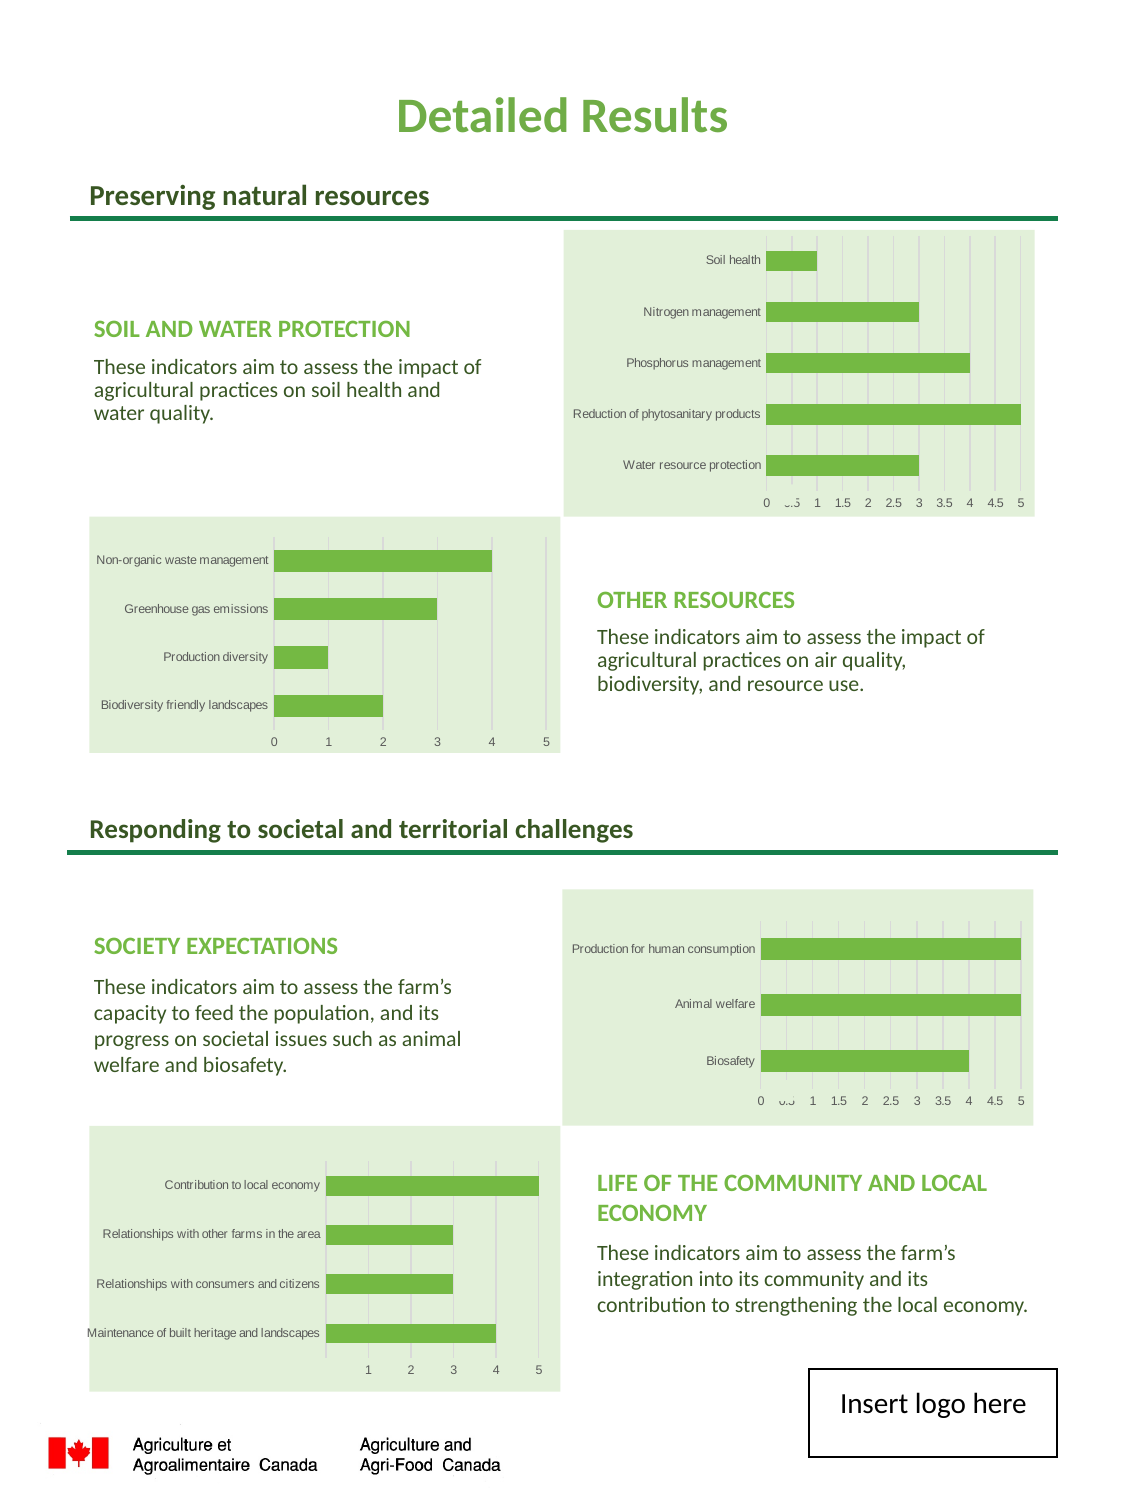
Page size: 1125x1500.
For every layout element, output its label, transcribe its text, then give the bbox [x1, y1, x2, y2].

text_box [88, 516, 561, 754]
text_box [809, 1368, 1058, 1457]
text_box SOIL AND WATER PROTECTION These indicators aim to assess the impact of agricultural practices on soil health and water quality. [60, 248, 526, 485]
chart [563, 229, 1034, 517]
text_box Preserving natural resources [55, 152, 663, 229]
text_box [561, 888, 1034, 1127]
text_box OTHER RESOURCES These indicators aim to assess the impact of agricultural practices on air quality, biodiversity, and resource use. [563, 518, 1030, 755]
text_box [88, 1125, 561, 1393]
text_box SOCIETY EXPECTATIONS These indicators aim to assess the farm’s capacity to feed the population, and its progress on societal issues such as animal welfare and biosafety. [60, 889, 545, 1118]
text_box Responding to societal and territorial challenges [55, 787, 849, 861]
picture [37, 1422, 510, 1488]
chart [86, 532, 559, 755]
chart [562, 917, 1034, 1113]
chart [86, 1134, 558, 1396]
text_box LIFE OF THE COMMUNITY AND LOCAL ECONOMY These indicators aim to assess the farm’s integration into its community and its contribution to strengthening the local economy. [563, 1123, 1070, 1359]
text_box Detailed Results [134, 72, 991, 160]
